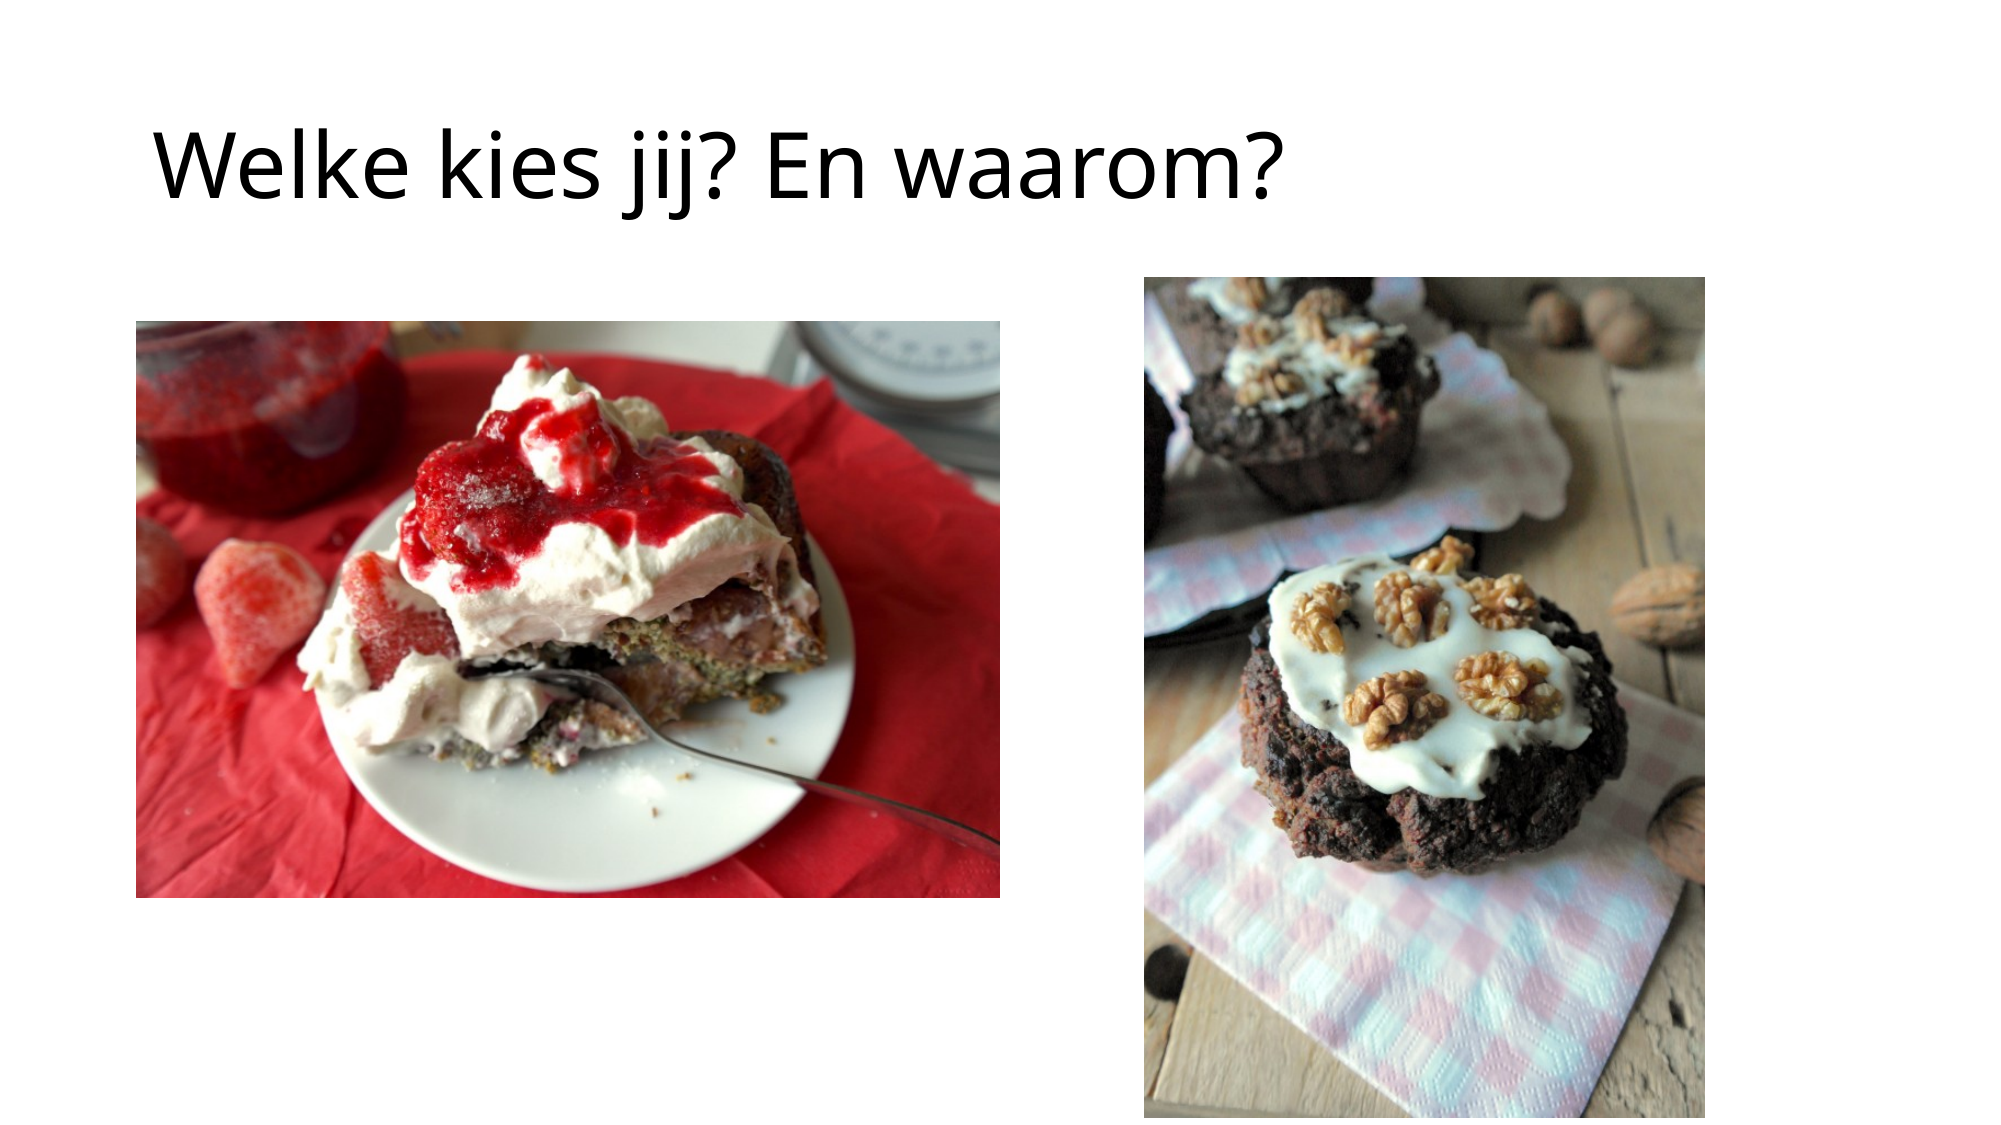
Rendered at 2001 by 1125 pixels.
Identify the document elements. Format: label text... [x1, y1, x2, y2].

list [136, 321, 1000, 898]
picture [1144, 277, 1705, 1118]
title Welke kies jij? En waarom? [137, 59, 1863, 278]
